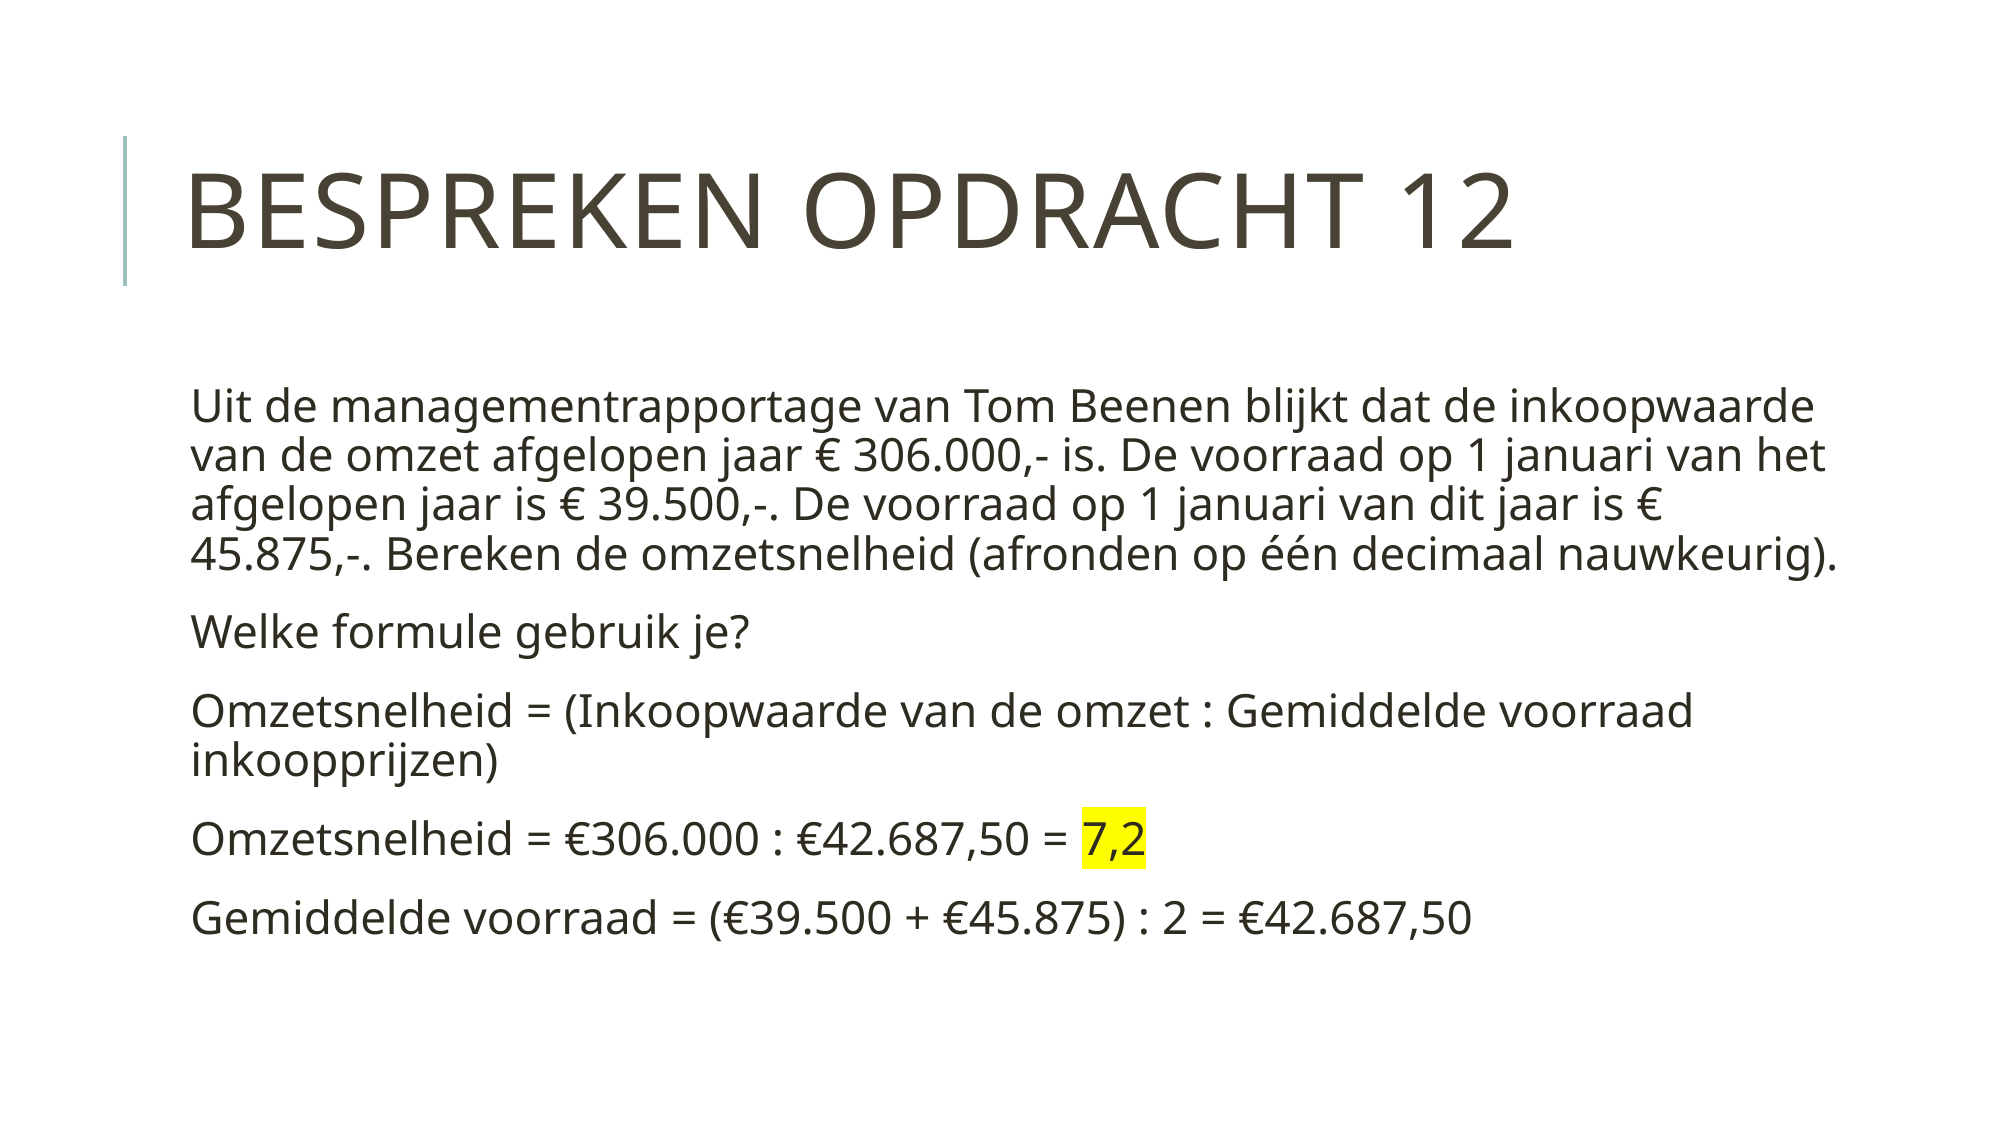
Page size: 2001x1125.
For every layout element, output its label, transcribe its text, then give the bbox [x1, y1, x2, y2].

title Bespreken opdracht 12 [168, 96, 1763, 342]
list Uit de managementrapportage van Tom Beenen blijkt dat de inkoopwaarde van de omzet afgelopen jaar € 306.000,- is. De voorraad op 1 januari van het afgelopen jaar is € 39.500,-. De voorraad op 1 januari van dit jaar is € 45.875,-. Bereken de omzetsnelheid (afronden op één decimaal nauwkeurig). Welke formule gebruik je? Omzetsnelheid = (Inkoopwaarde van de omzet : Gemiddelde voorraad inkoopprijzen) Omzetsnelheid = €306.000 : €42.687,50 = 7,2 Gemiddelde voorraad = (€39.500 + €45.875) : 2 = €42.687,50 [168, 375, 1865, 1035]
